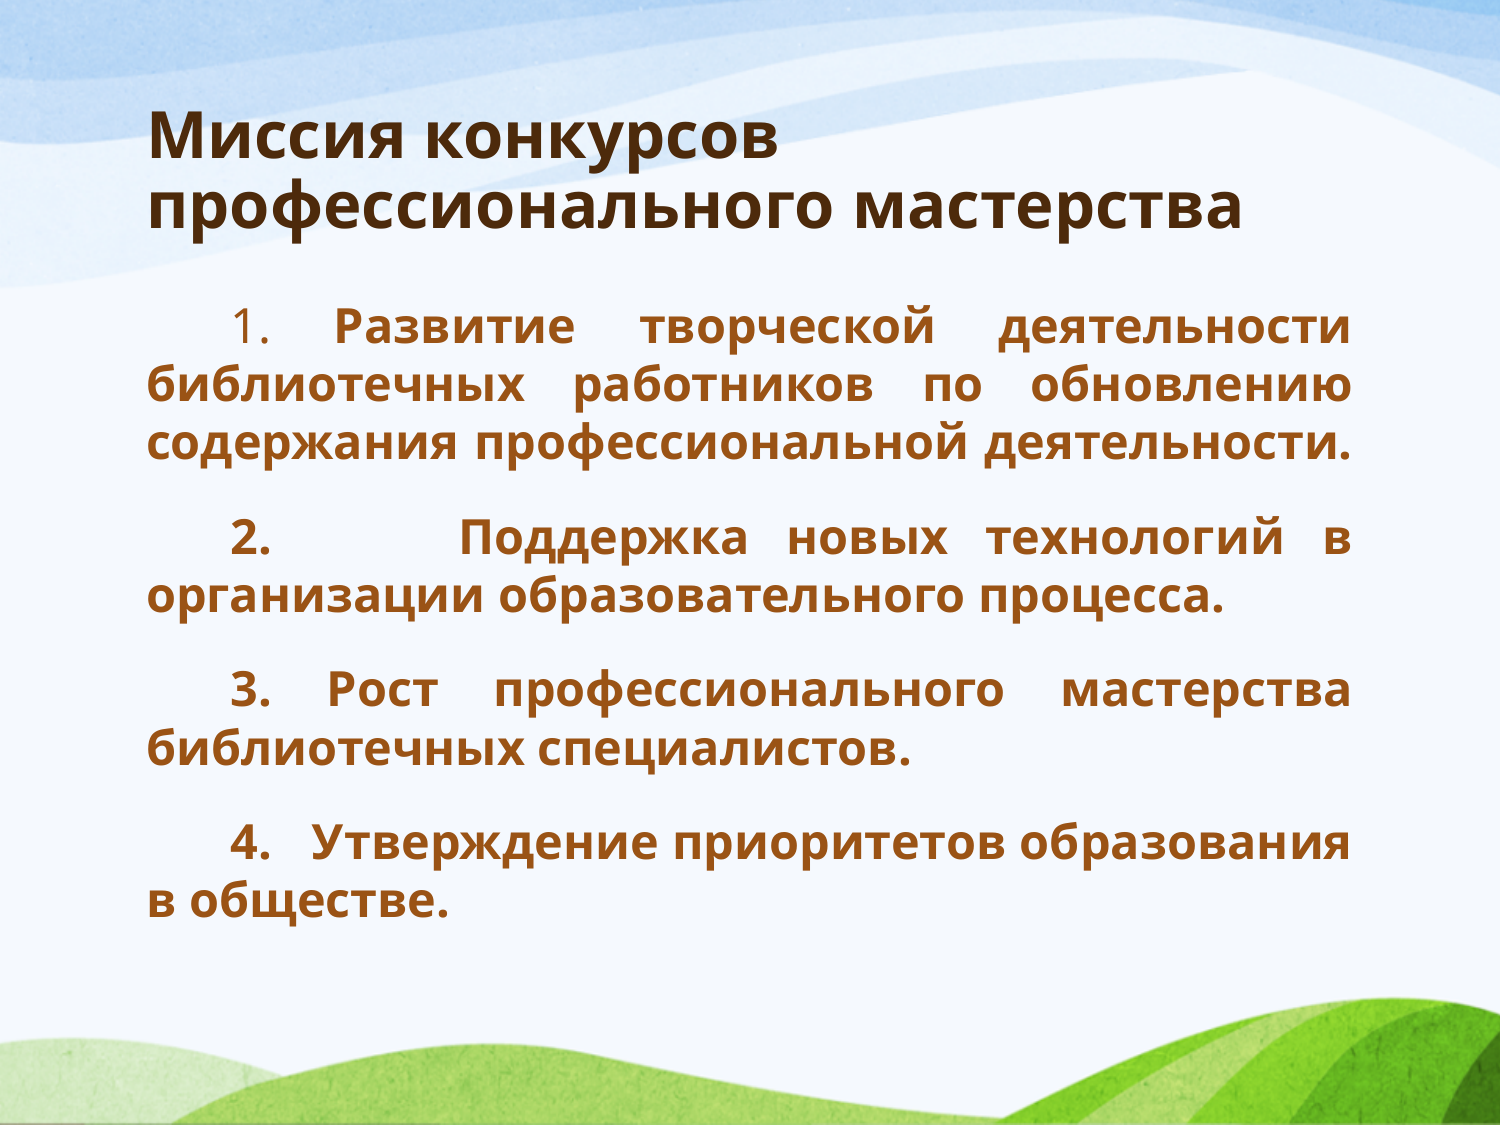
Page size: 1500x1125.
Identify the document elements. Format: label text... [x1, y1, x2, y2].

picture [0, 0, 1500, 1125]
title Миссия конкурсов профессионального мастерства [131, 50, 1369, 250]
list 1. Развитие творческой деятельности библиотечных работников по обновлению содержания профессиональной деятельности. 2. Поддержка новых технологий в организации образовательного процесса. 3. Рост профессионального мастерства библиотечных специалистов. 4. Утверждение приоритетов образования в обществе. [131, 287, 1369, 982]
